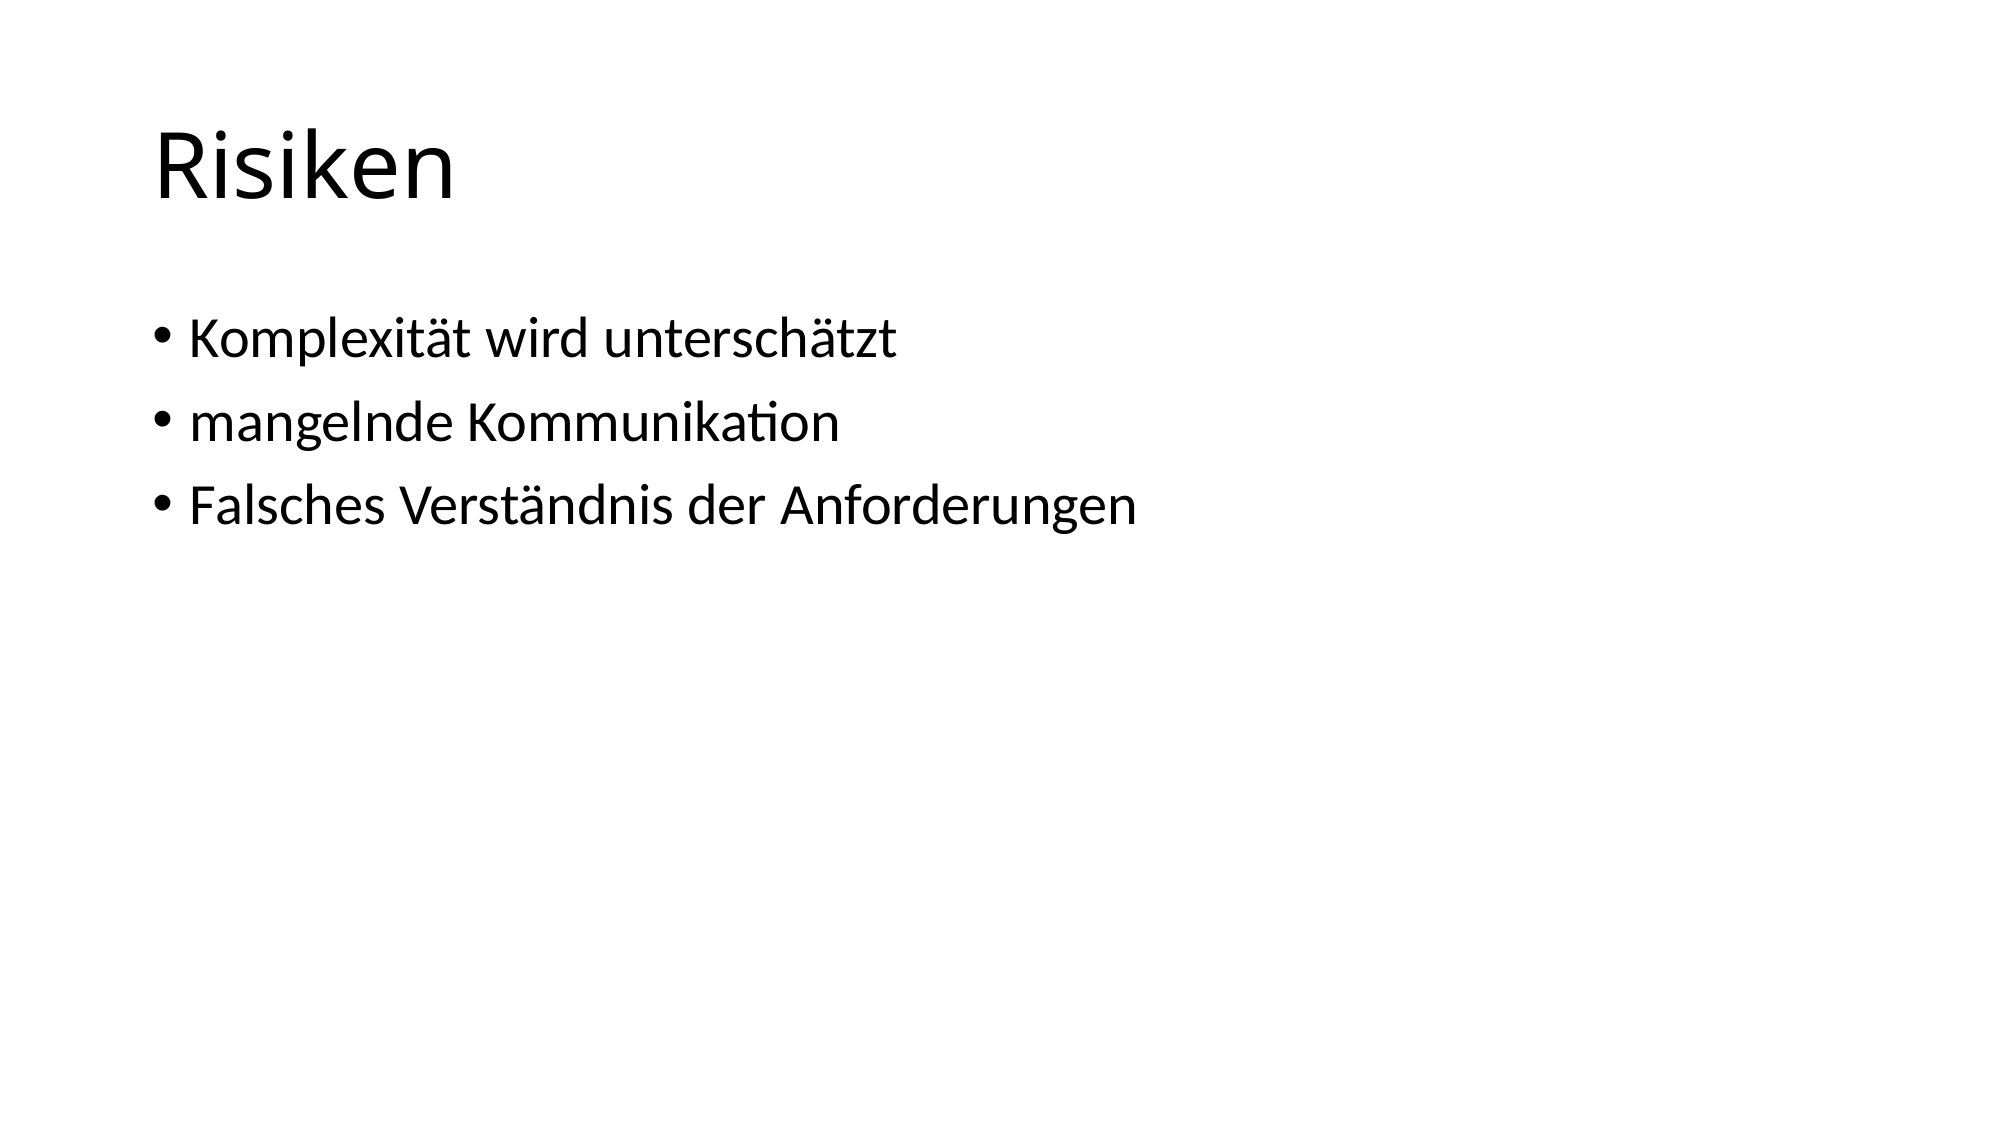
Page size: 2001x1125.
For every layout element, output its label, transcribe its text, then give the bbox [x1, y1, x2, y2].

list Komplexität wird unterschätzt mangelnde Kommunikation Falsches Verständnis der Anforderungen [137, 299, 1863, 1014]
title Risiken [137, 59, 1863, 278]
